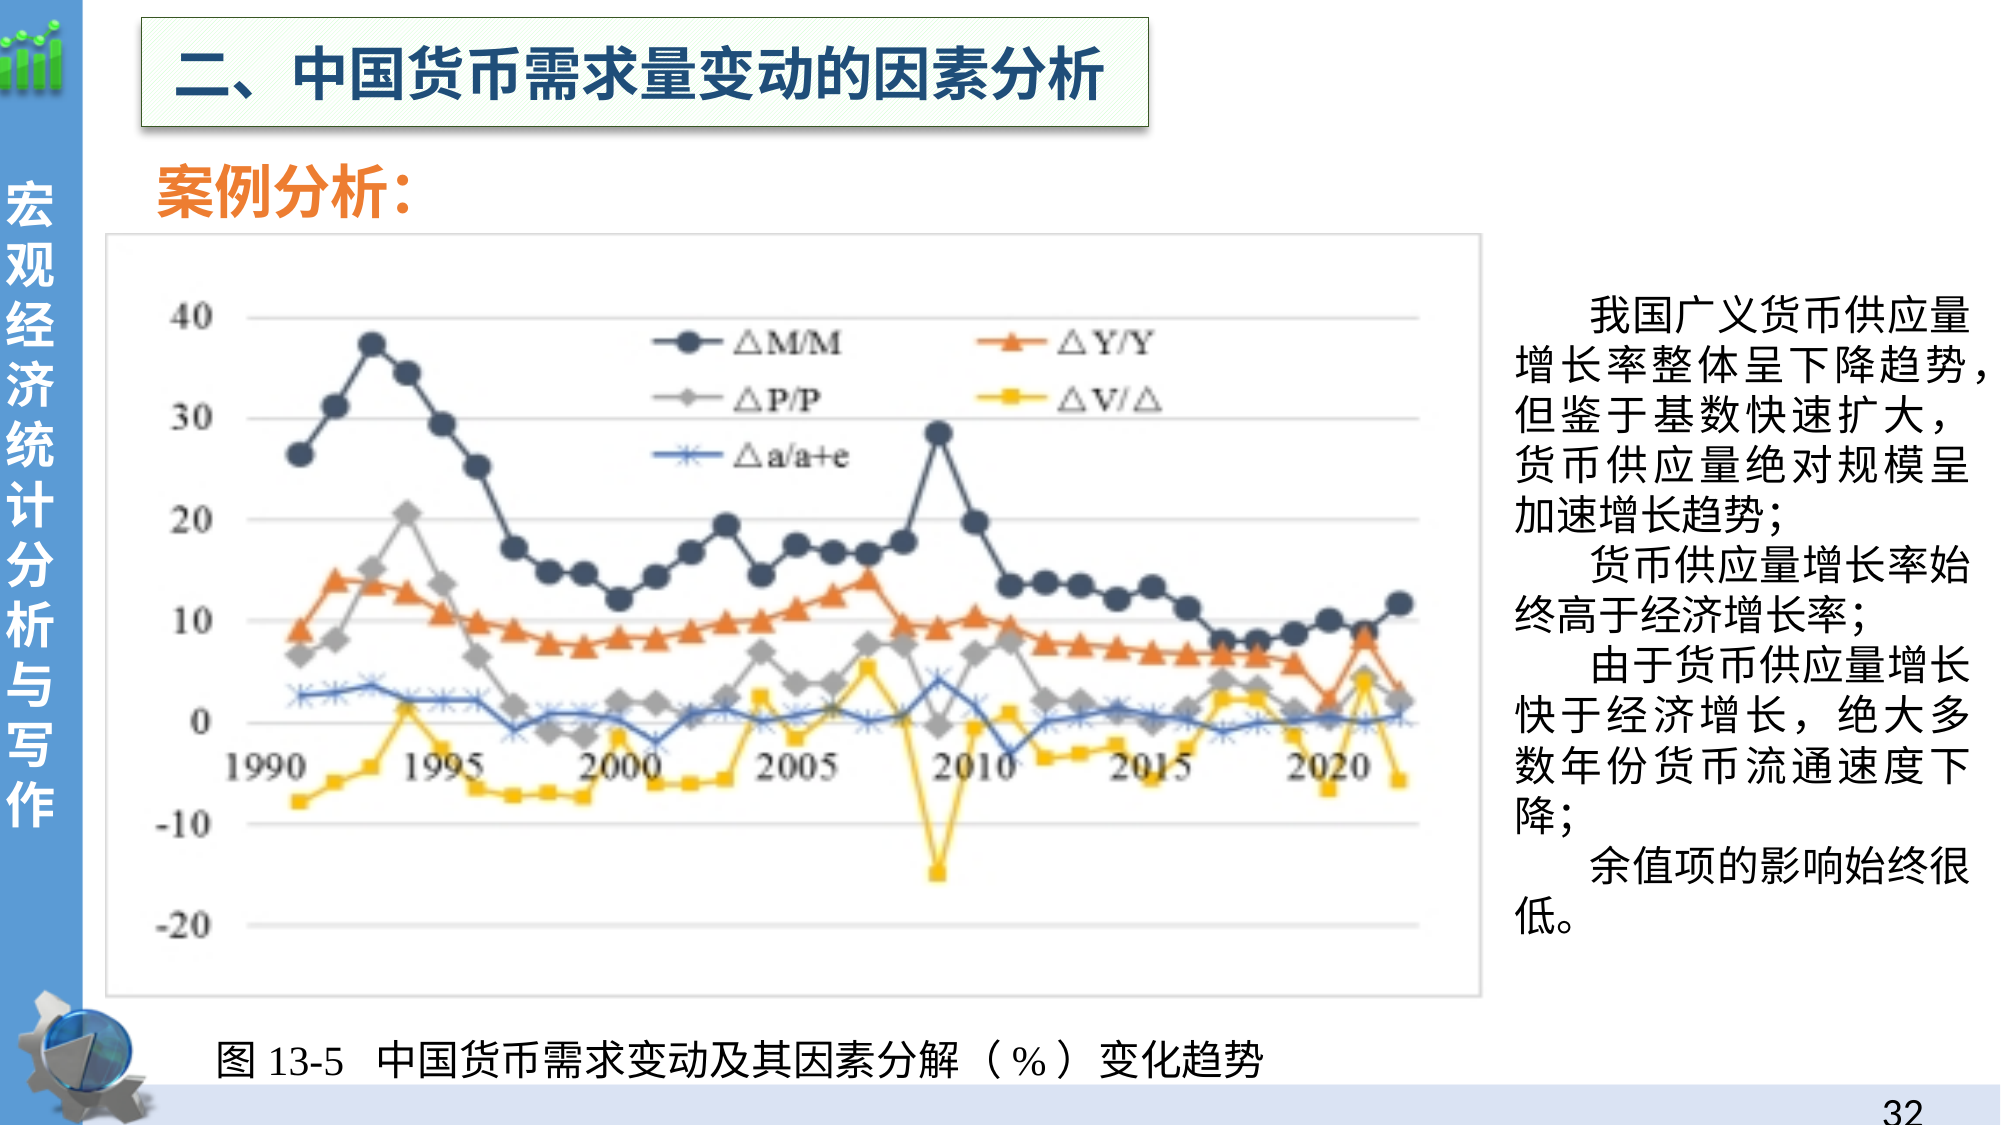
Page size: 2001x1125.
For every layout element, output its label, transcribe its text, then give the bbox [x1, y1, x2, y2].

text_box 31 [1786, 1085, 1940, 1125]
text_box 图13-5 中国货币需求变动及其因素分解（%）变化趋势 [200, 1002, 1281, 1092]
text_box 案例分析： [141, 147, 604, 233]
text_box 我国广义货币供应量增长率整体呈下降趋势，但鉴于基数快速扩大，货币供应量绝对规模呈加速增长趋势； 货币供应量增长率始终高于经济增长率； 由于货币供应量增长快于经济增长，绝大多数年份货币流通速度下降； 余值项的影响始终很低。 [1500, 281, 1987, 947]
text_box 二、中国货币需求量变动的因素分析 [141, 17, 1149, 127]
picture [0, 0, 2001, 1125]
